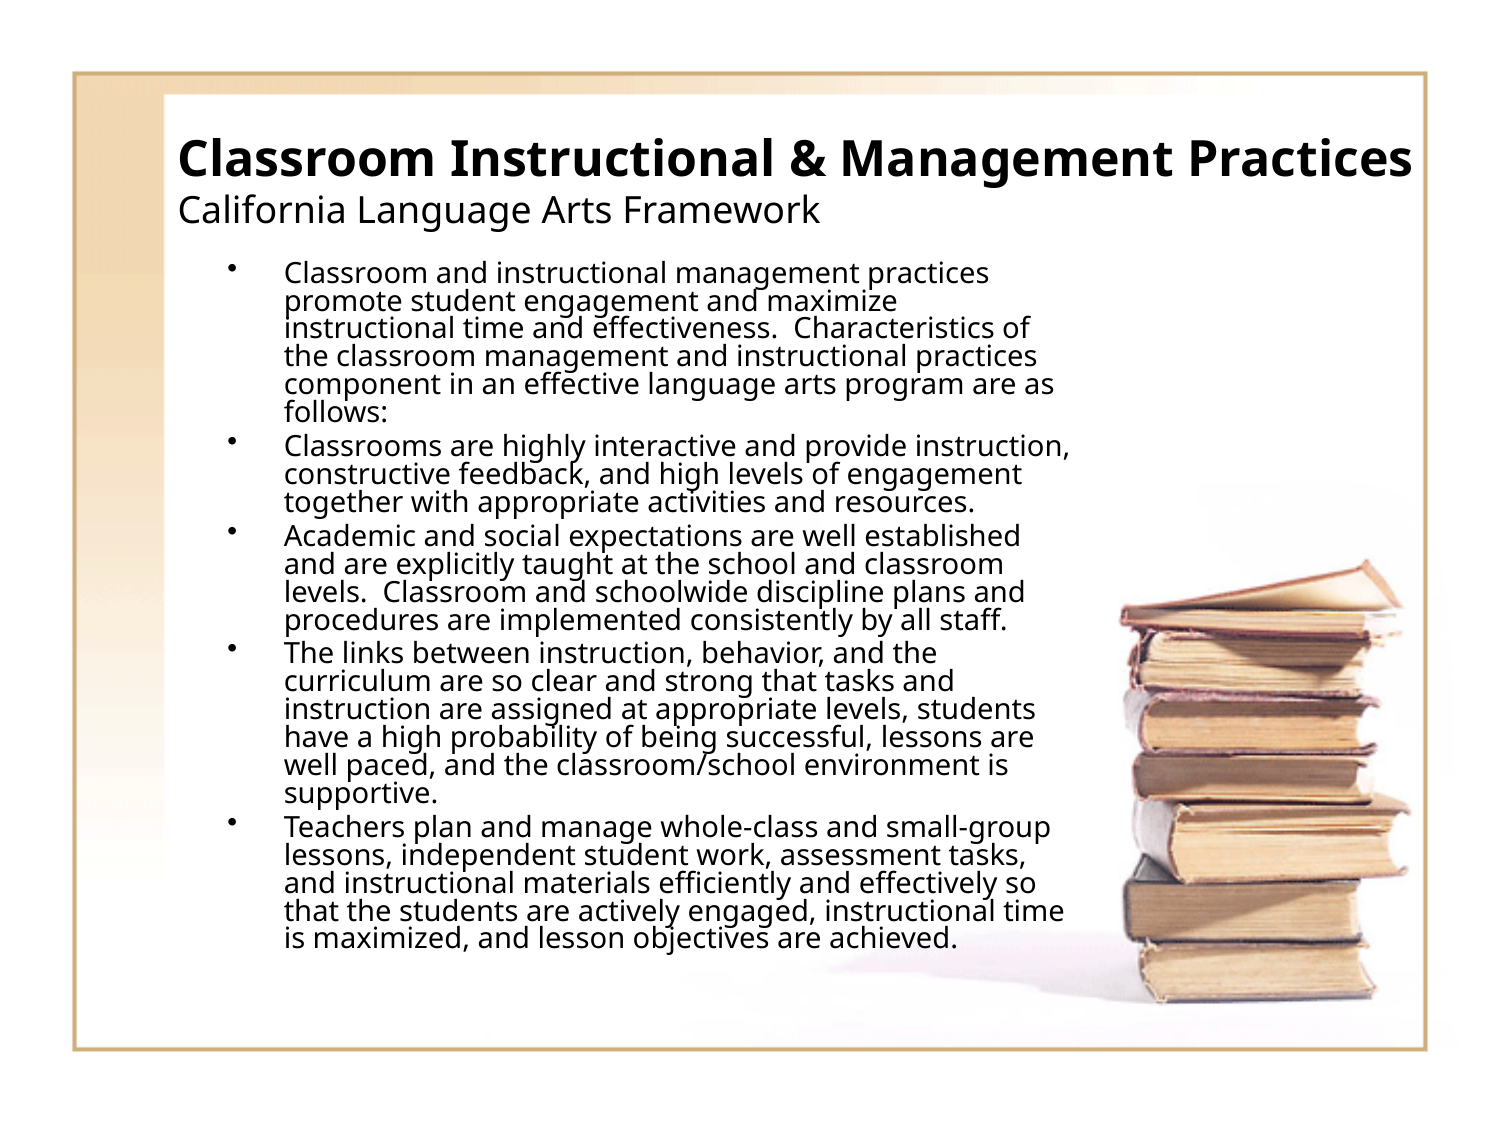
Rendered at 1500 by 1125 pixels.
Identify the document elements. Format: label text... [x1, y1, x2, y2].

title Classroom Instructional & Management Practices California Language Arts Framework [162, 87, 1463, 271]
list Classroom and instructional management practices promote student engagement and maximize instructional time and effectiveness. Characteristics of the classroom management and instructional practices component in an effective language arts program are as follows: Classrooms are highly interactive and provide instruction, constructive feedback, and high levels of engagement together with appropriate activities and resources. Academic and social expectations are well established and are explicitly taught at the school and classroom levels. Classroom and schoolwide discipline plans and procedures are implemented consistently by all staff. The links between instruction, behavior, and the curriculum are so clear and strong that tasks and instruction are assigned at appropriate levels, students have a high probability of being successful, lessons are well paced, and the classroom/school environment is supportive. Teachers plan and manage whole-class and small-group lessons, independent student work, assessment tasks, and instructional materials efficiently and effectively so that the students are actively engaged, instructional time is maximized, and lesson objectives are achieved. [212, 212, 1088, 1125]
picture [0, 0, 1500, 1125]
